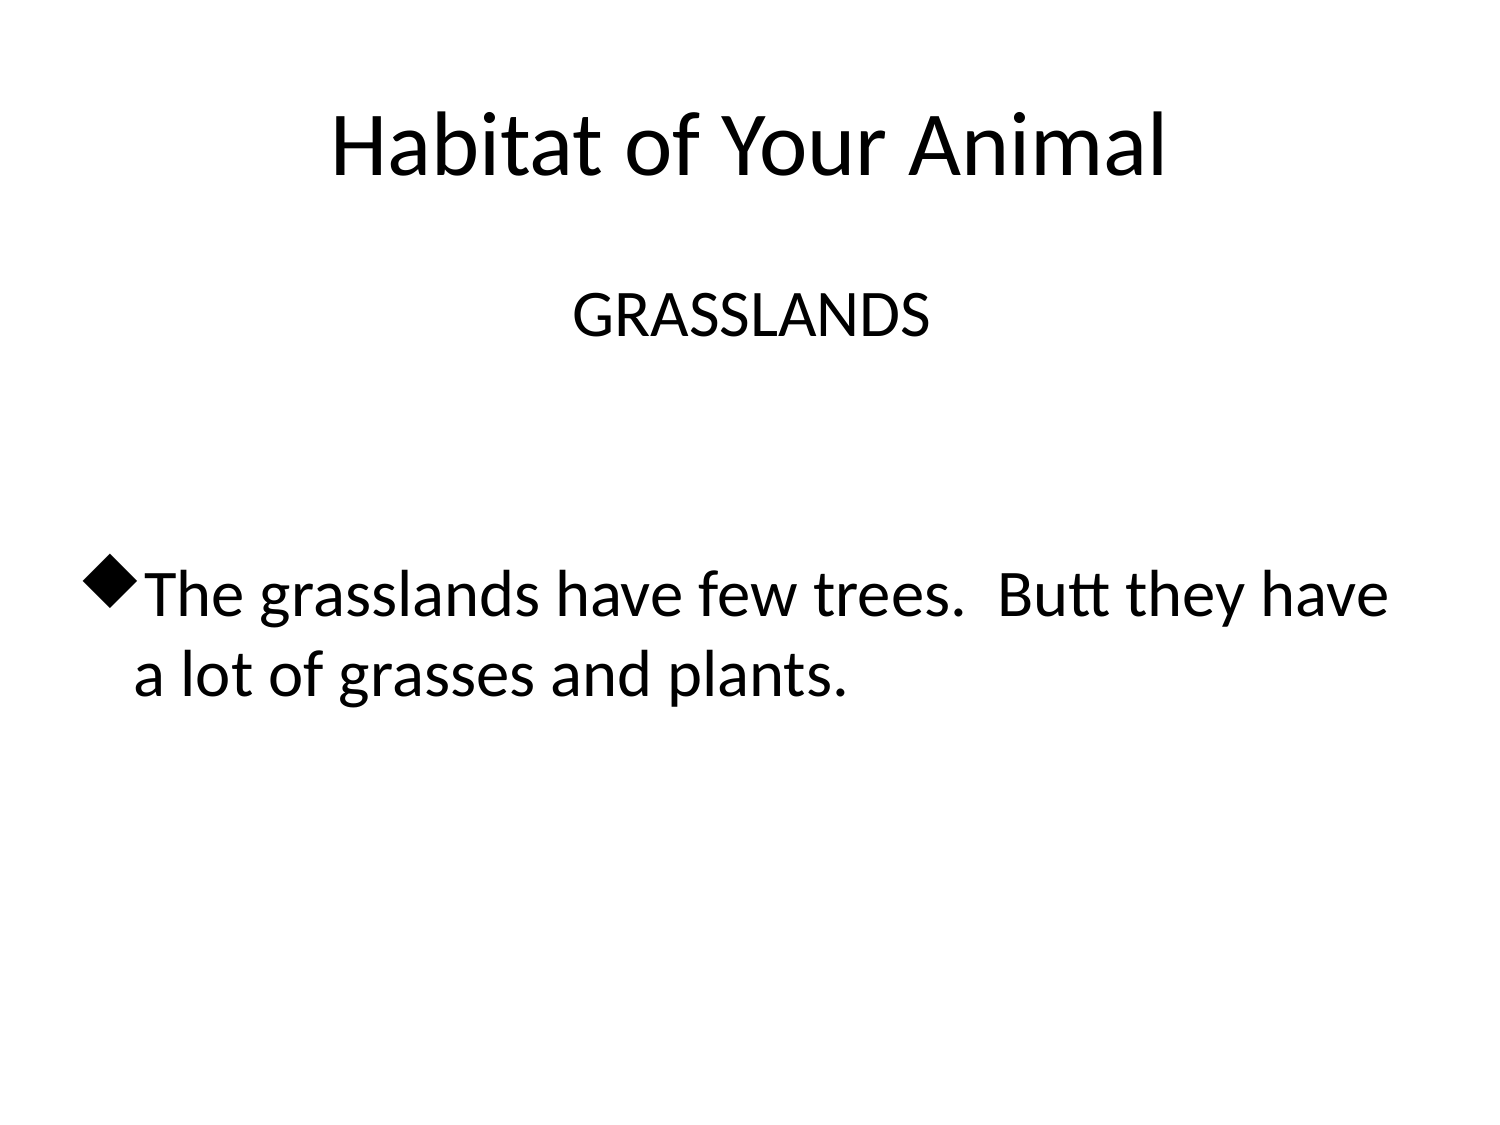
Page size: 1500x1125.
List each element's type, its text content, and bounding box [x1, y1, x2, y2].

list GRASSLANDS The grasslands have few trees. Butt they have a lot of grasses and plants. [62, 262, 1413, 1005]
title Habitat of Your Animal [75, 45, 1425, 233]
